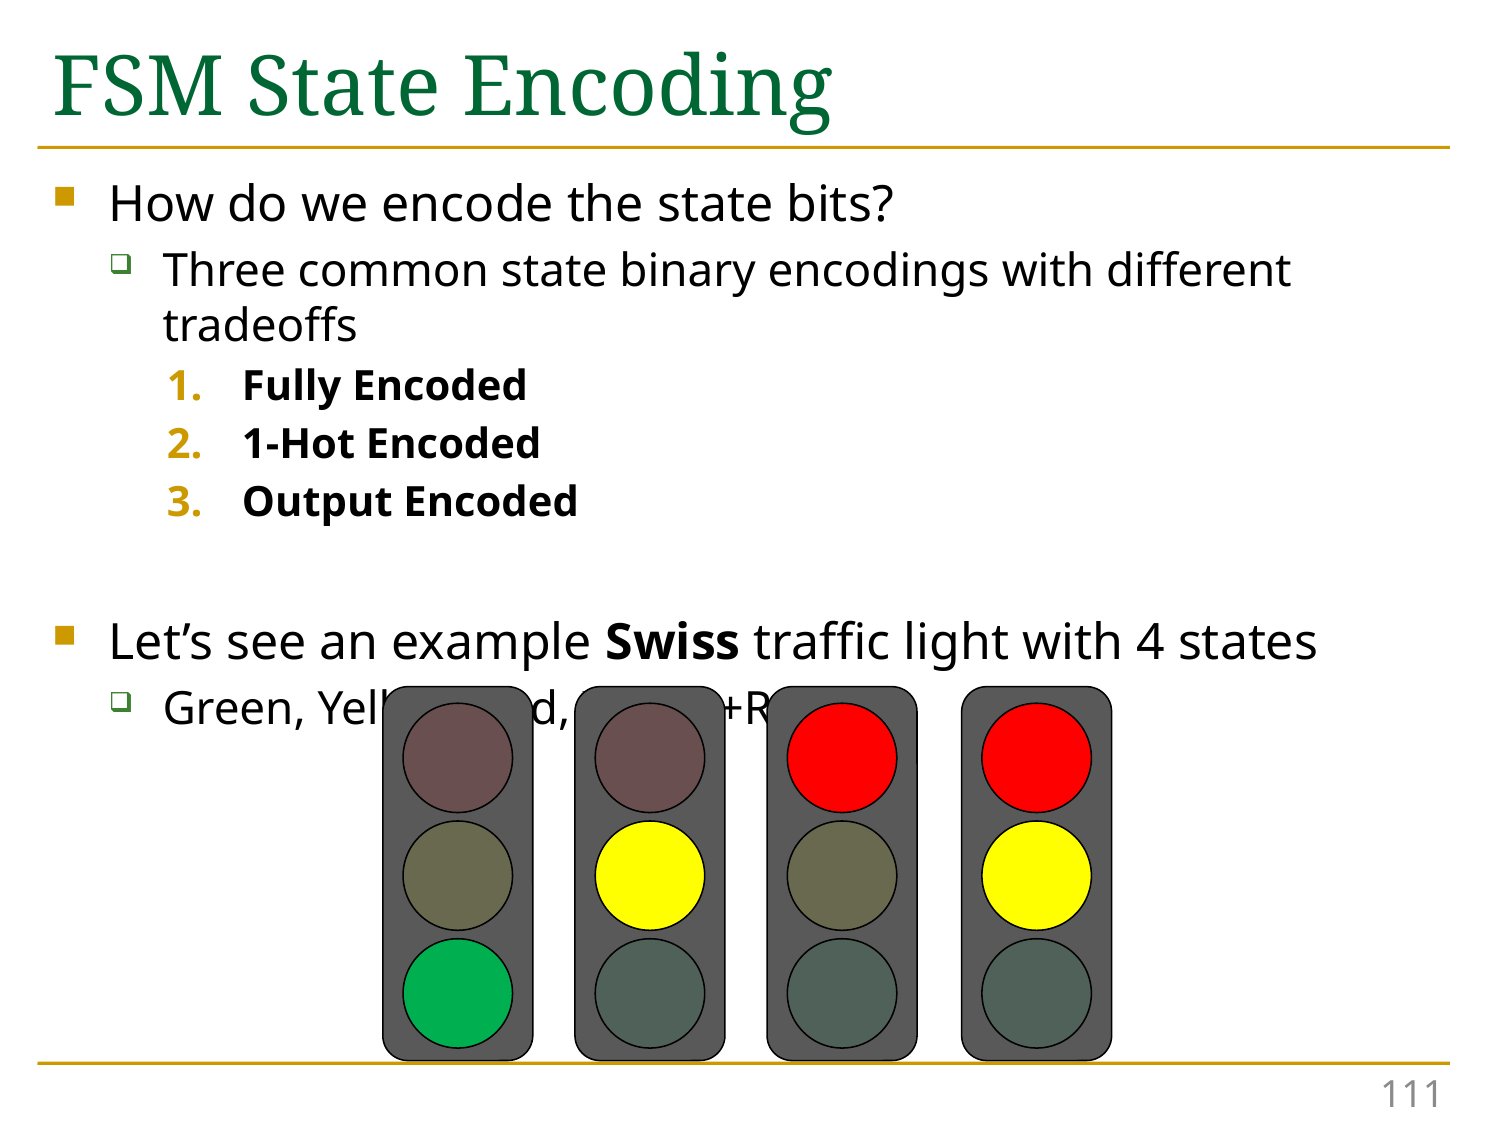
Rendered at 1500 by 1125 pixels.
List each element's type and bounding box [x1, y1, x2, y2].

text_box [961, 686, 1112, 1061]
list [37, 163, 1450, 1016]
title [37, 24, 1450, 163]
slide_number [1121, 1066, 1460, 1125]
text_box [767, 686, 918, 1061]
text_box [382, 686, 533, 1061]
text_box [574, 686, 725, 1061]
